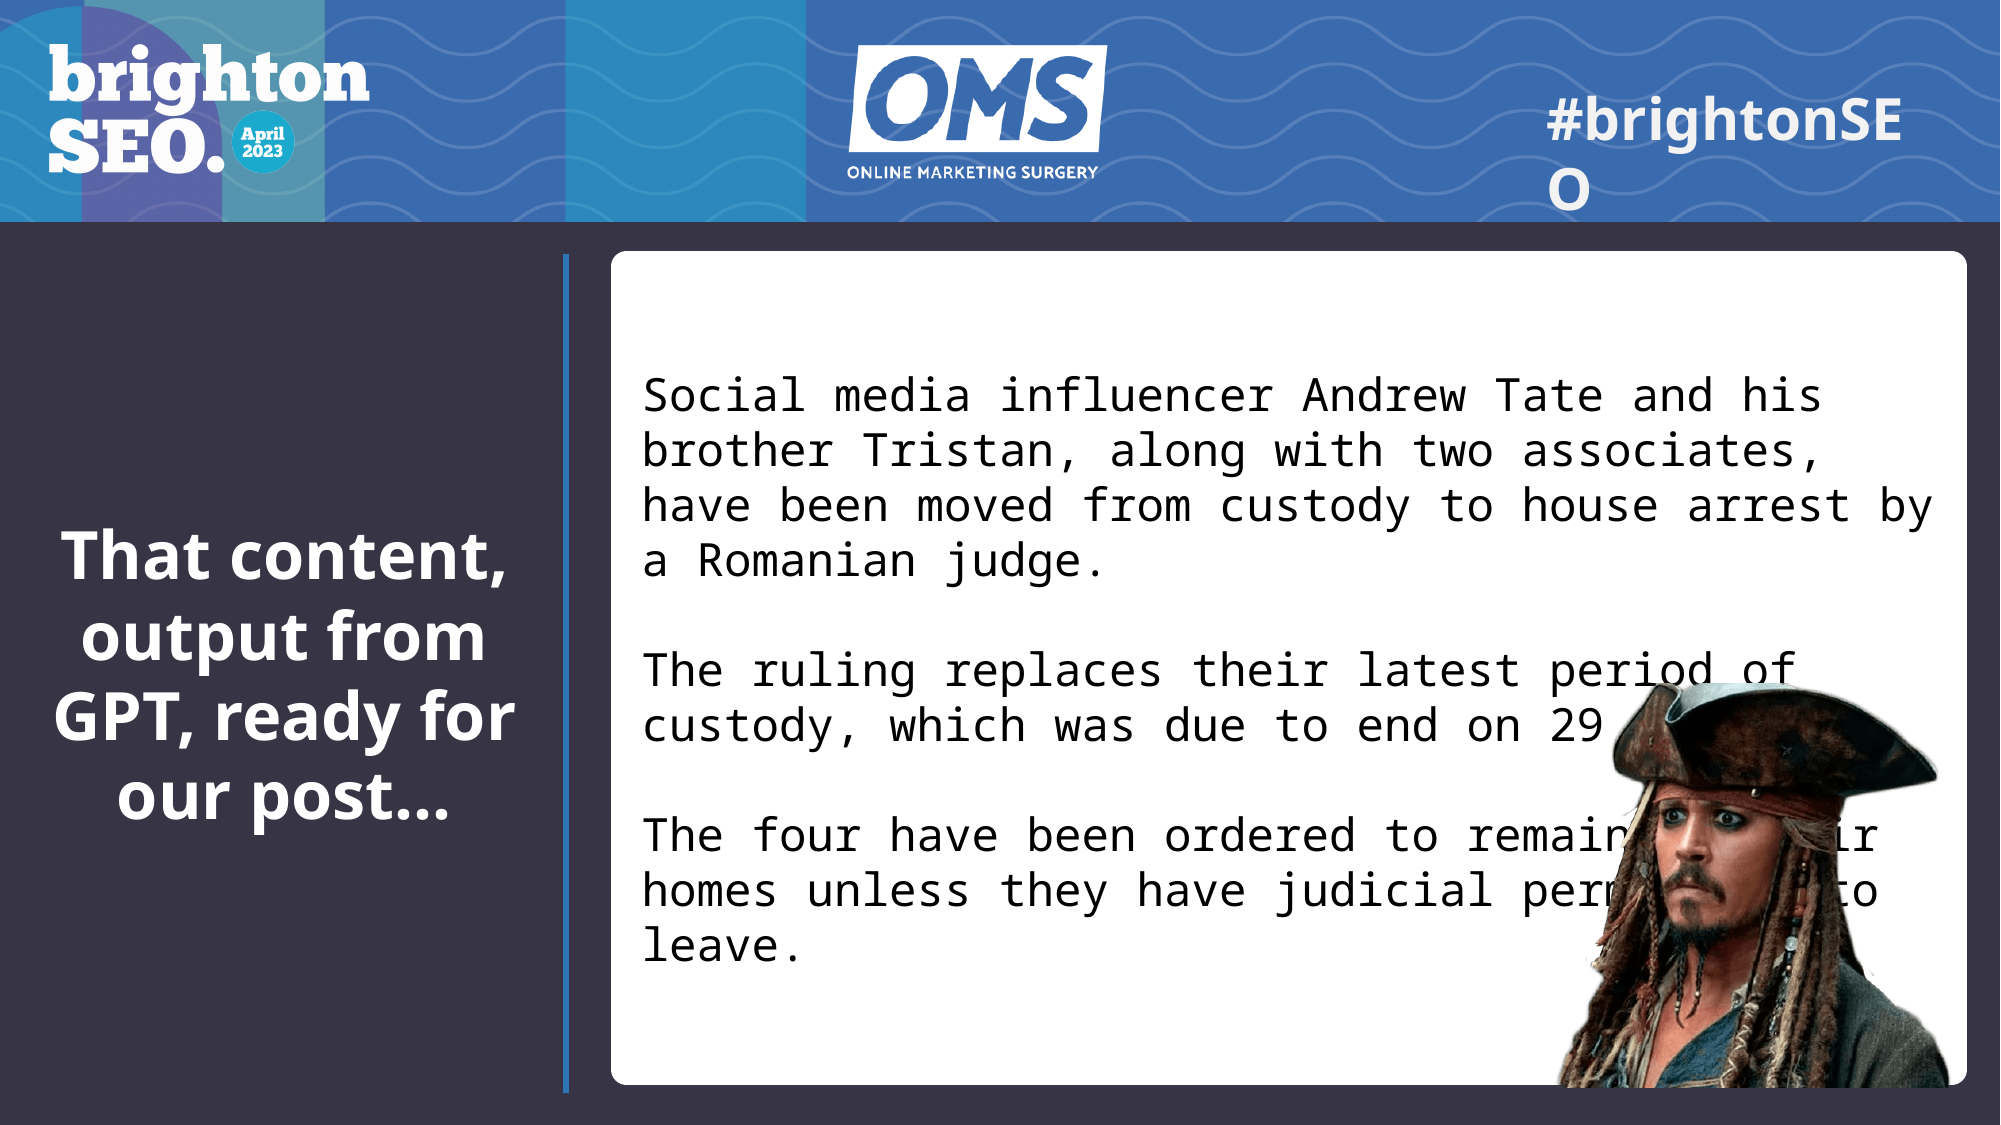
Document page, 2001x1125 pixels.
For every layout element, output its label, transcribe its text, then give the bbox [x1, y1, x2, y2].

text_box Social media influencer Andrew Tate and his brother Tristan, along with two associates, have been moved from custody to house arrest by a Romanian judge. The ruling replaces their latest period of custody, which was due to end on 29 April. The four have been ordered to remain in their homes unless they have judicial permission to leave. [626, 266, 1952, 1070]
picture [1546, 682, 1952, 1088]
text_box #brightonSEO [1531, 222, 1952, 230]
picture [0, 0, 2000, 222]
text_box That content, output from GPT, ready for our post… [32, 253, 537, 1093]
